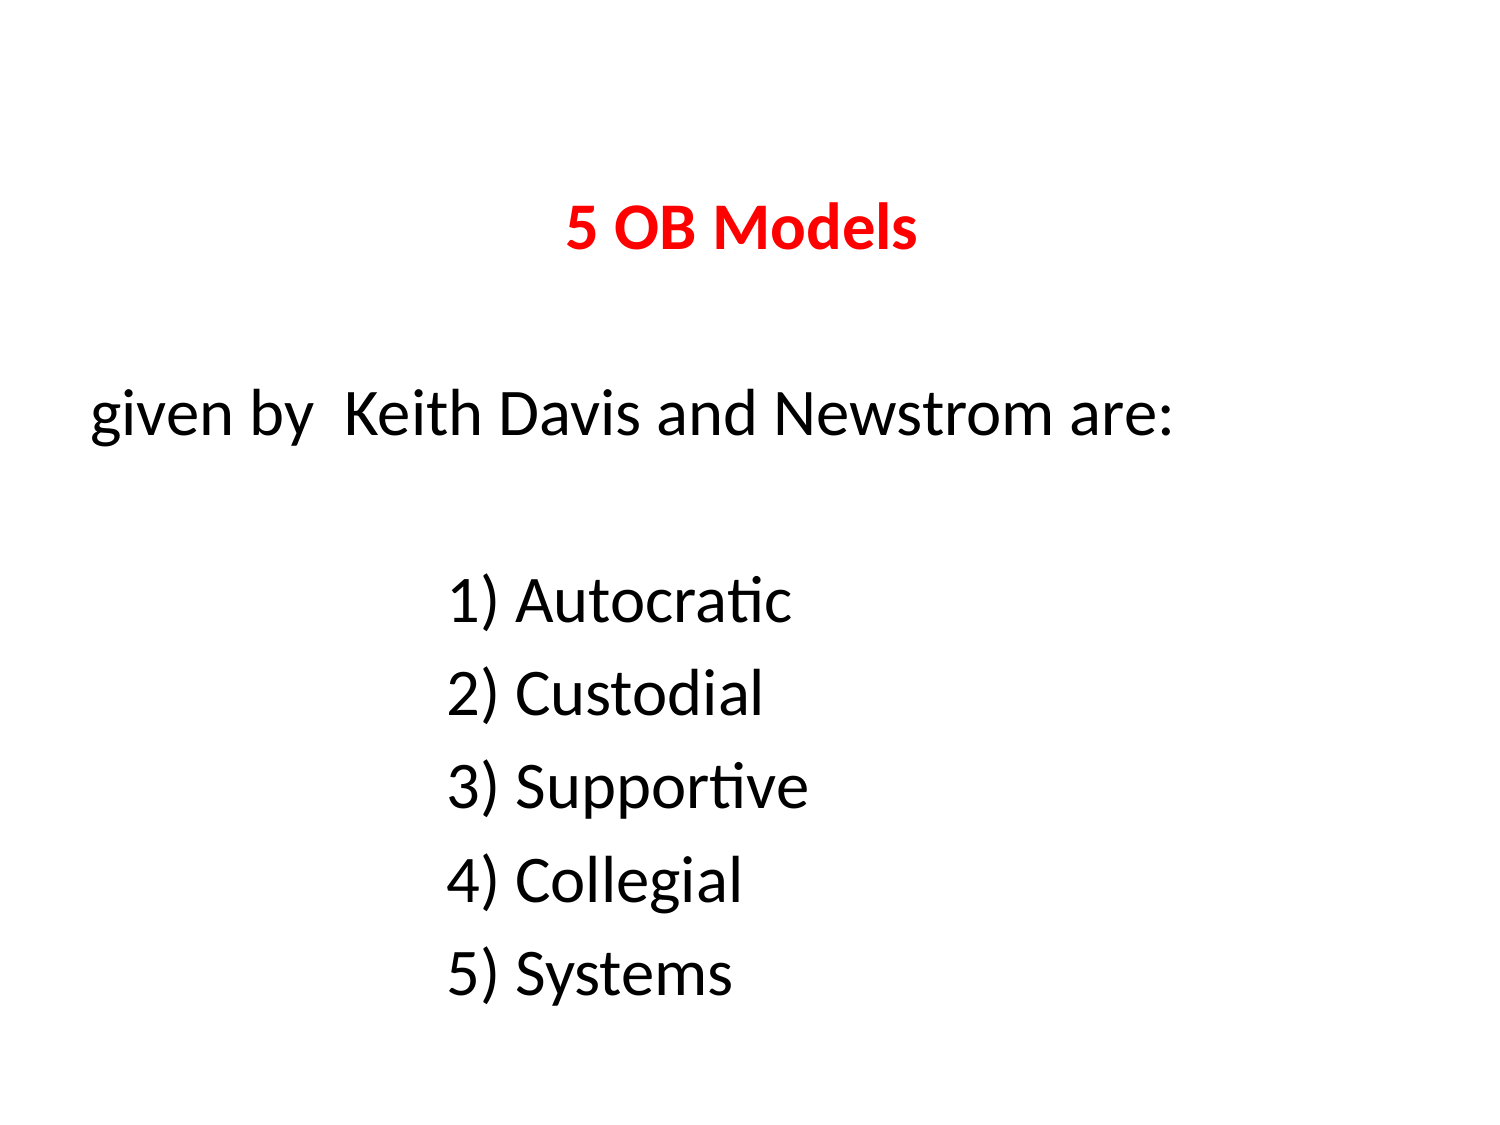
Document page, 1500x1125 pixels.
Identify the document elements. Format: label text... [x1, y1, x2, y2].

list 5 OB Models given by Keith Davis and Newstrom are: 1) Autocratic 2) Custodial 3) Supportive 4) Collegial 5) Systems [75, 174, 1425, 1063]
